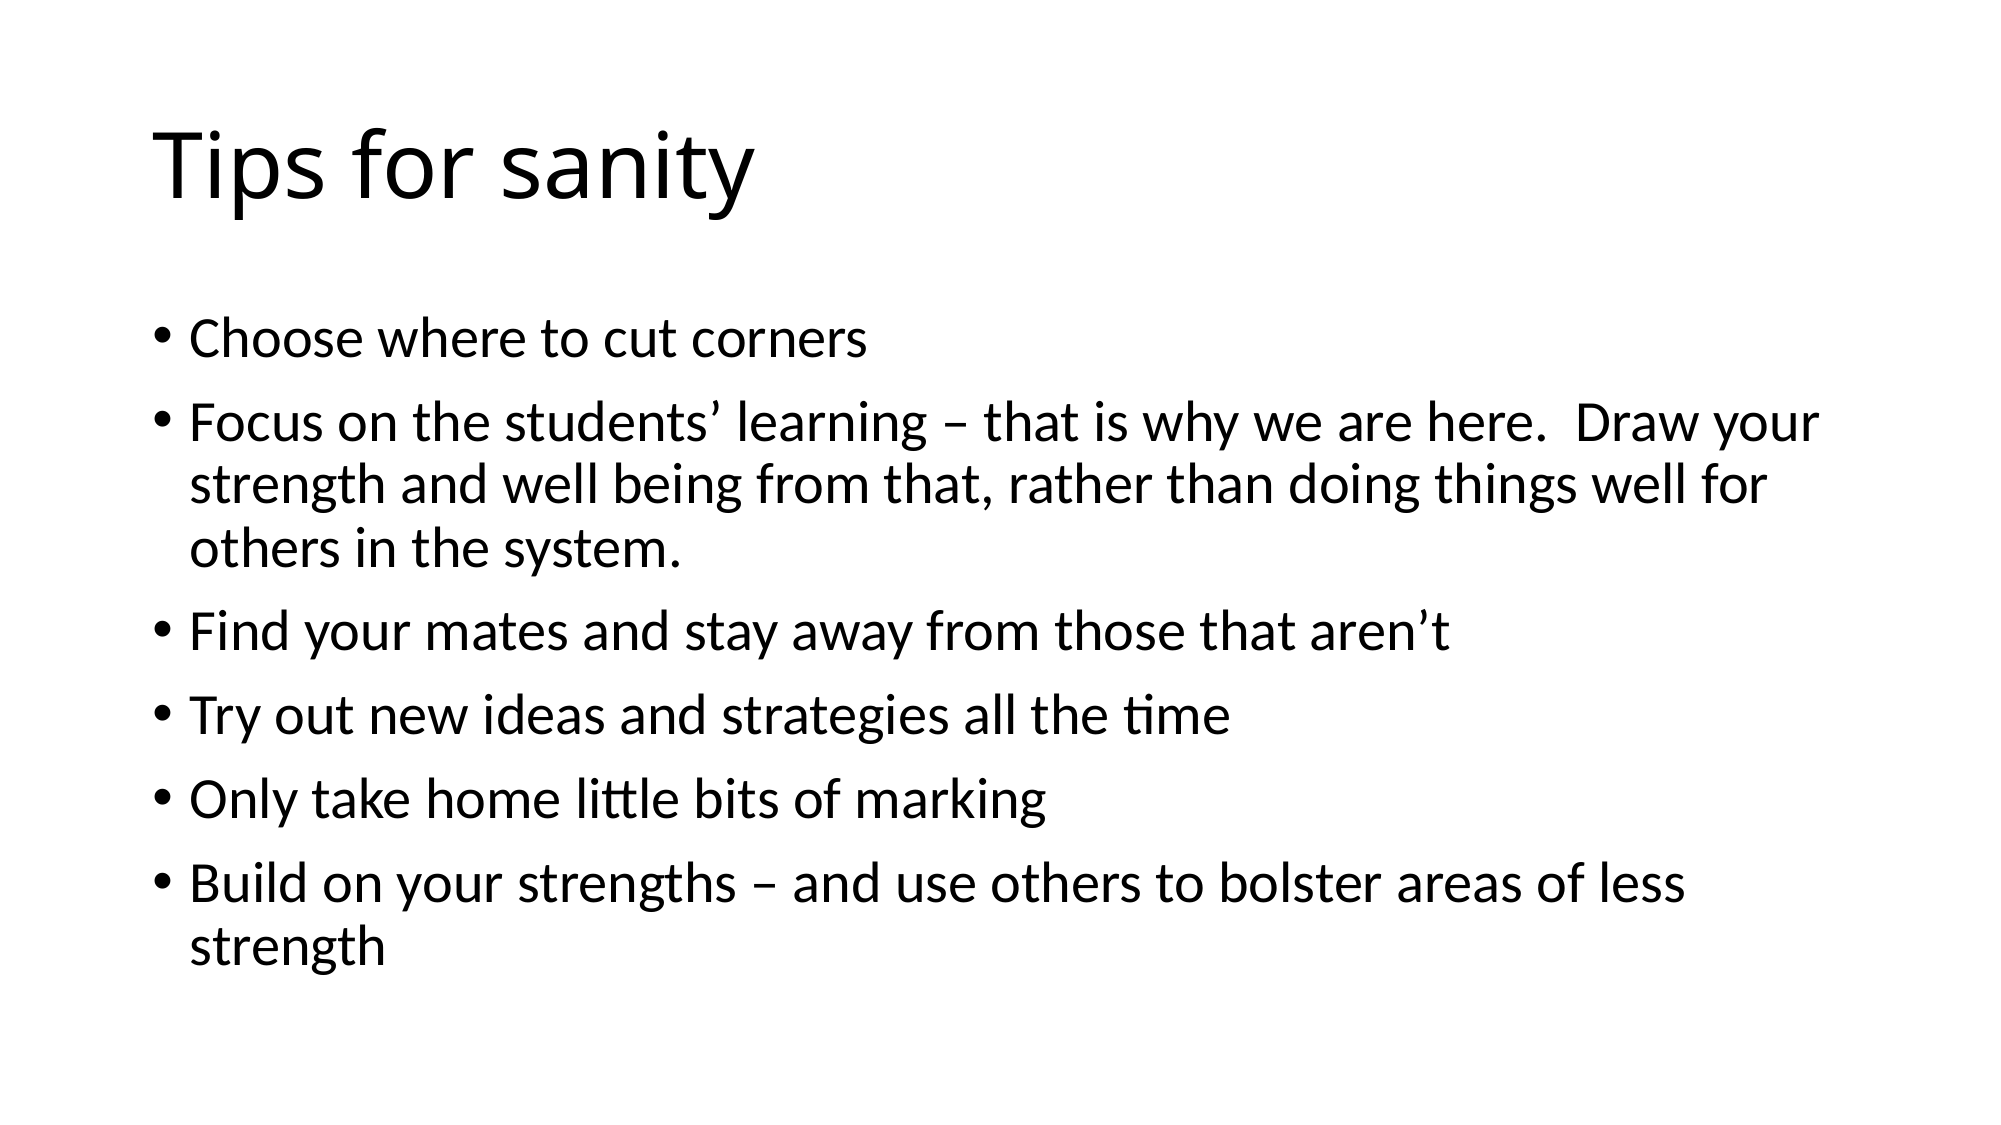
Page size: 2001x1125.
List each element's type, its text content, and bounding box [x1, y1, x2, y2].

list Choose where to cut corners Focus on the students’ learning – that is why we are here. Draw your strength and well being from that, rather than doing things well for others in the system. Find your mates and stay away from those that aren’t Try out new ideas and strategies all the time Only take home little bits of marking Build on your strengths – and use others to bolster areas of less strength [137, 299, 1863, 1014]
title Tips for sanity [137, 59, 1863, 278]
